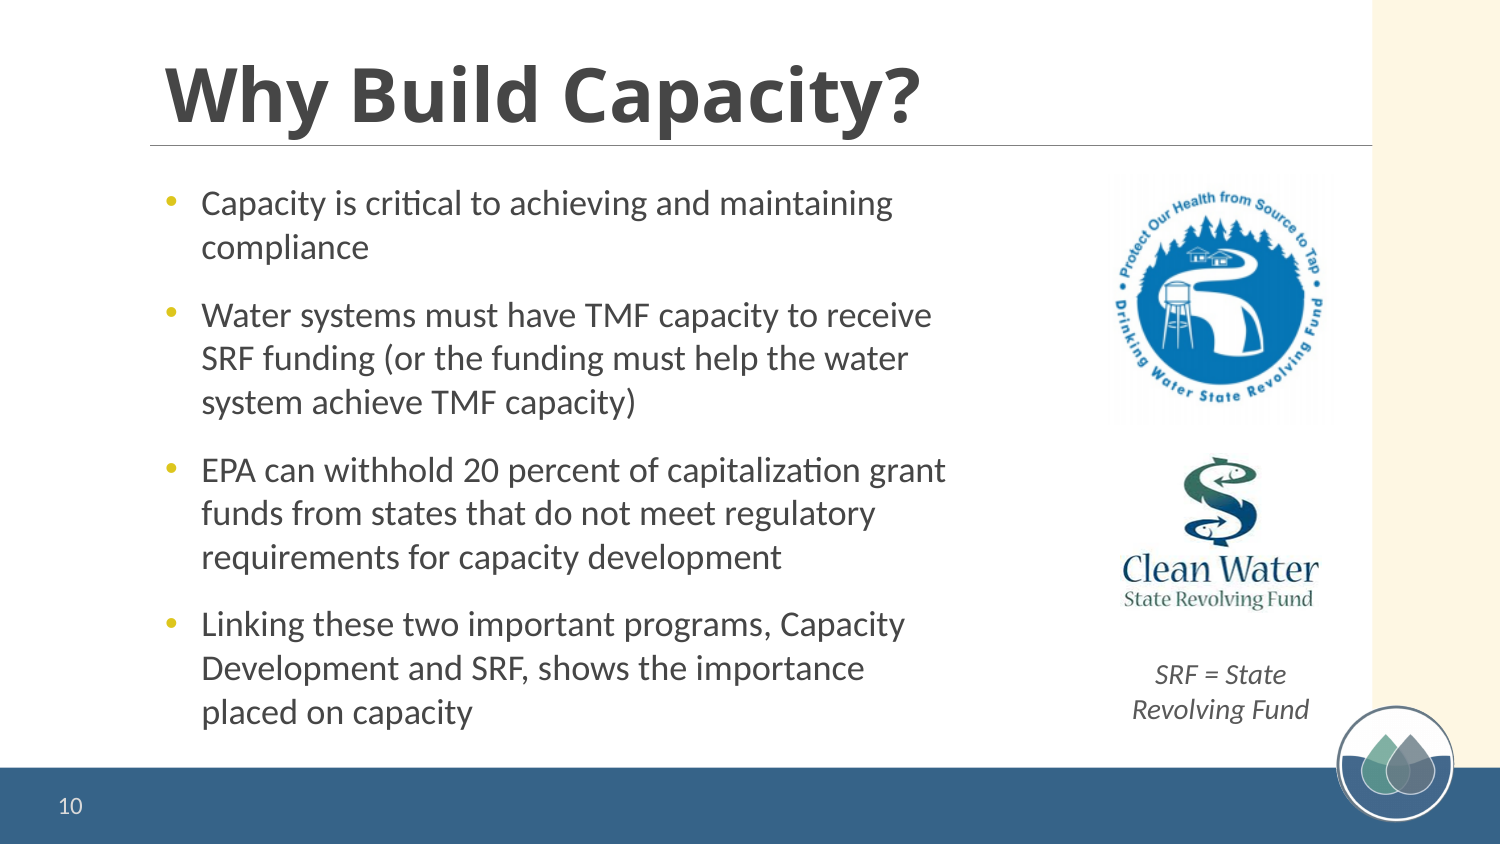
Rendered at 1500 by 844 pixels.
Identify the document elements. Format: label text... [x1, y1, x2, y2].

picture [1120, 452, 1322, 614]
title Why Build Capacity? [150, 21, 1373, 146]
slide_number 10 [16, 782, 124, 828]
picture [1102, 171, 1340, 427]
list Capacity is critical to achieving and maintaining compliance Water systems must have TMF capacity to receive SRF funding (or the funding must help the water system achieve TMF capacity) EPA can withhold 20 percent of capitalization grant funds from states that do not meet regulatory requirements for capacity development Linking these two important programs, Capacity Development and SRF, shows the importance placed on capacity [150, 171, 971, 751]
text_box SRF = State Revolving Fund [1104, 648, 1337, 733]
